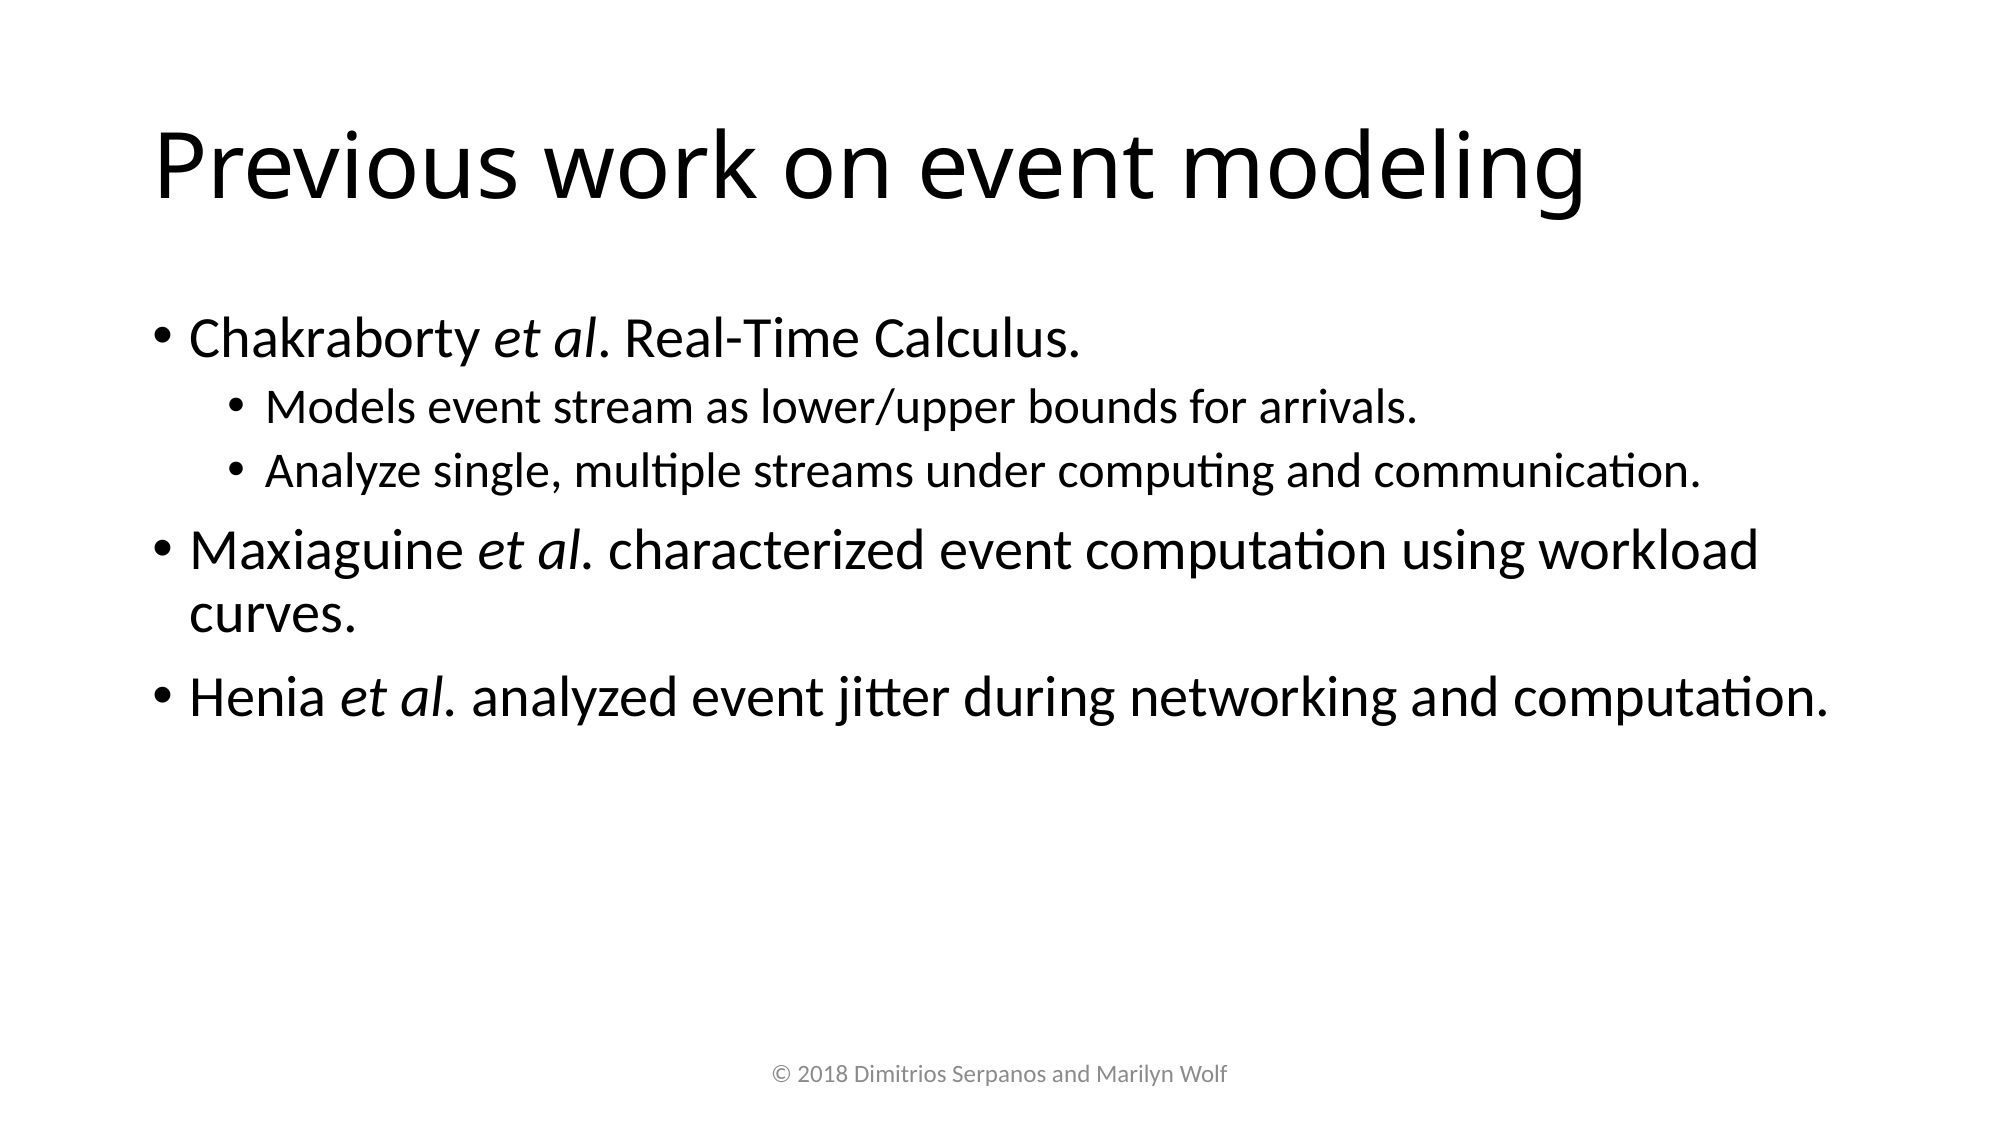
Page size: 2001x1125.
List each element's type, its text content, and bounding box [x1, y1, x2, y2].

footer © 2018 Dimitrios Serpanos and Marilyn Wolf [662, 1042, 1338, 1103]
title Previous work on event modeling [137, 59, 1863, 278]
list Chakraborty et al. Real-Time Calculus. Models event stream as lower/upper bounds for arrivals. Analyze single, multiple streams under computing and communication. Maxiaguine et al. characterized event computation using workload curves. Henia et al. analyzed event jitter during networking and computation. [137, 299, 1863, 1014]
